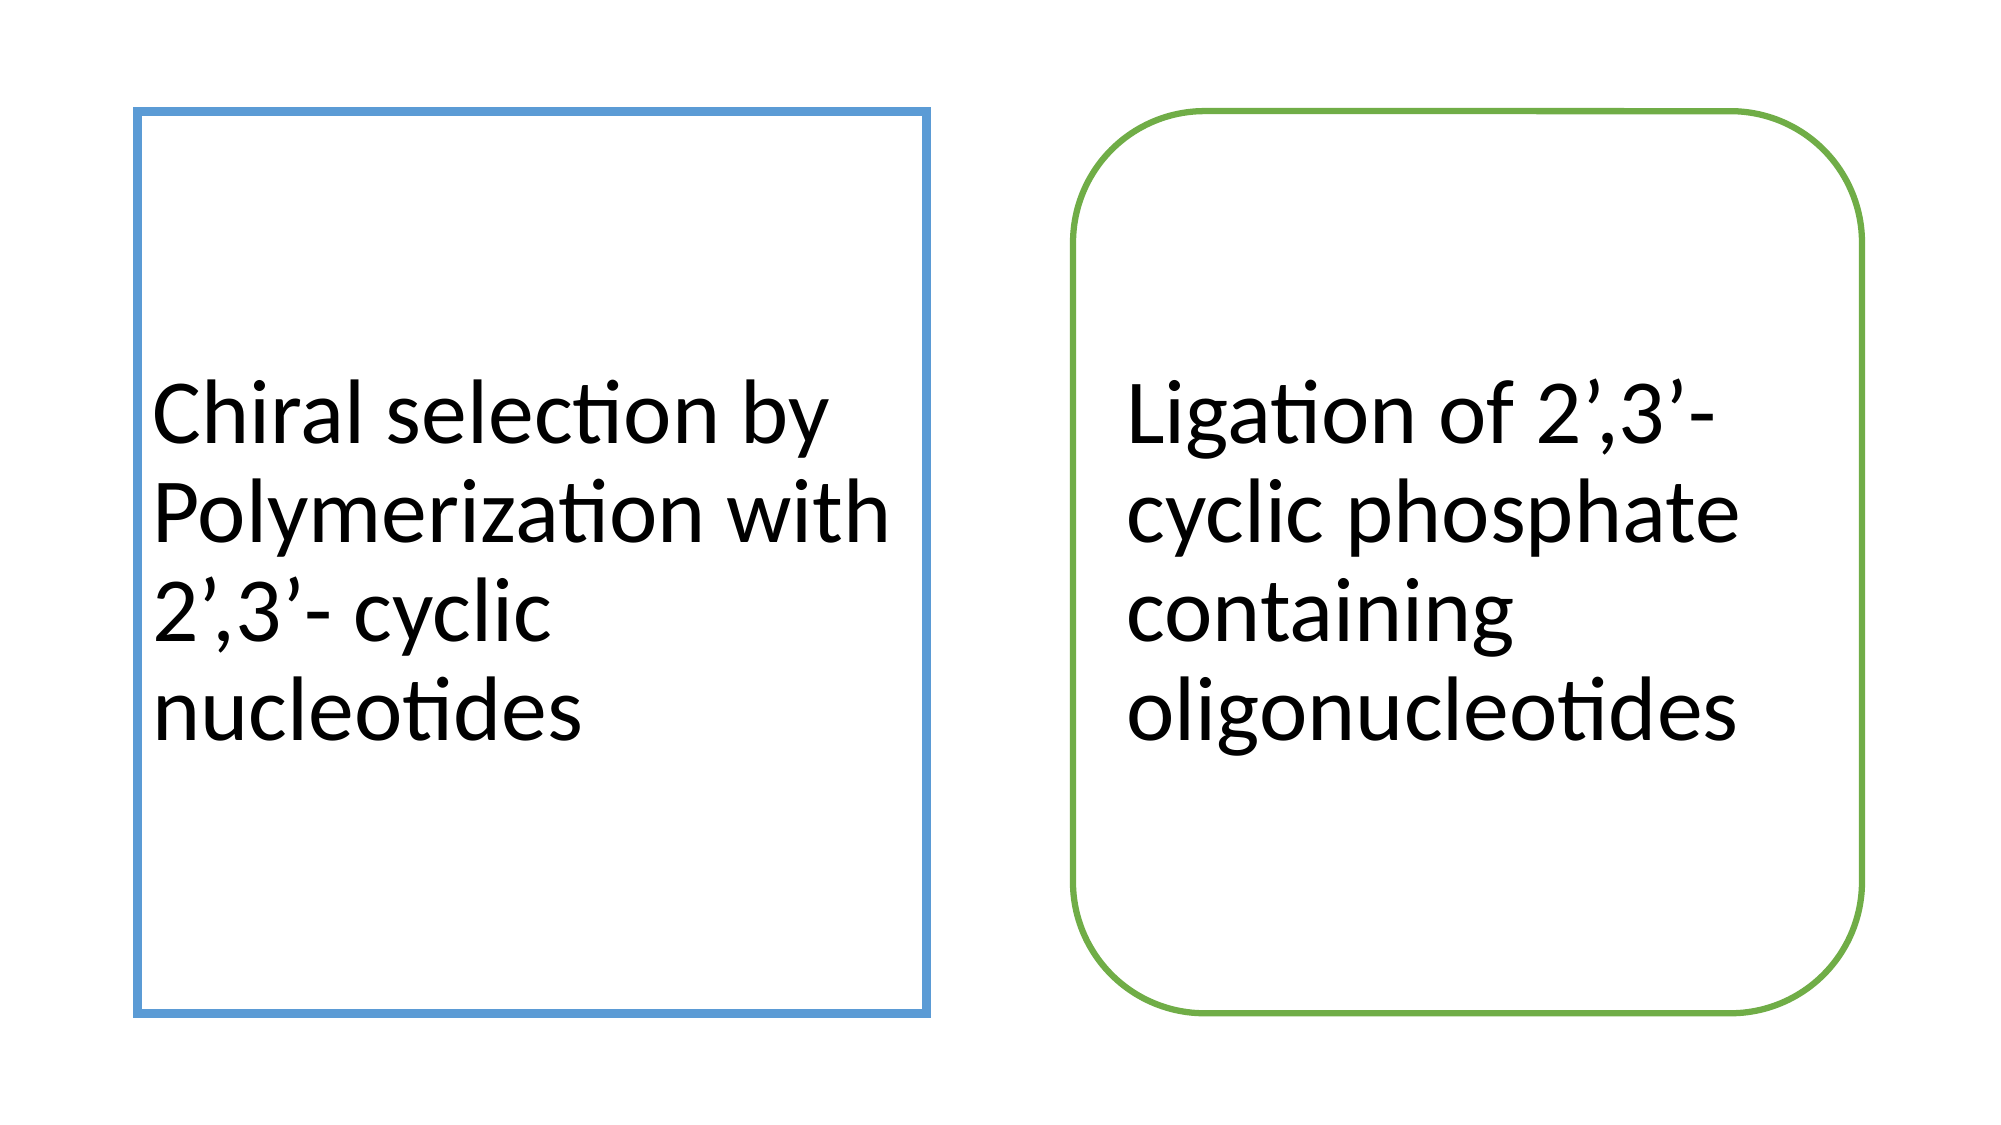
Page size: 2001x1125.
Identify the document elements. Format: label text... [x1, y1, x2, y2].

title Chiral selection by Polymerization with 2’,3’- cyclic nucleotides [136, 110, 927, 1014]
text_box Ligation of 2’,3’- cyclic phosphate containing oligonucleotides [1071, 110, 1864, 1015]
